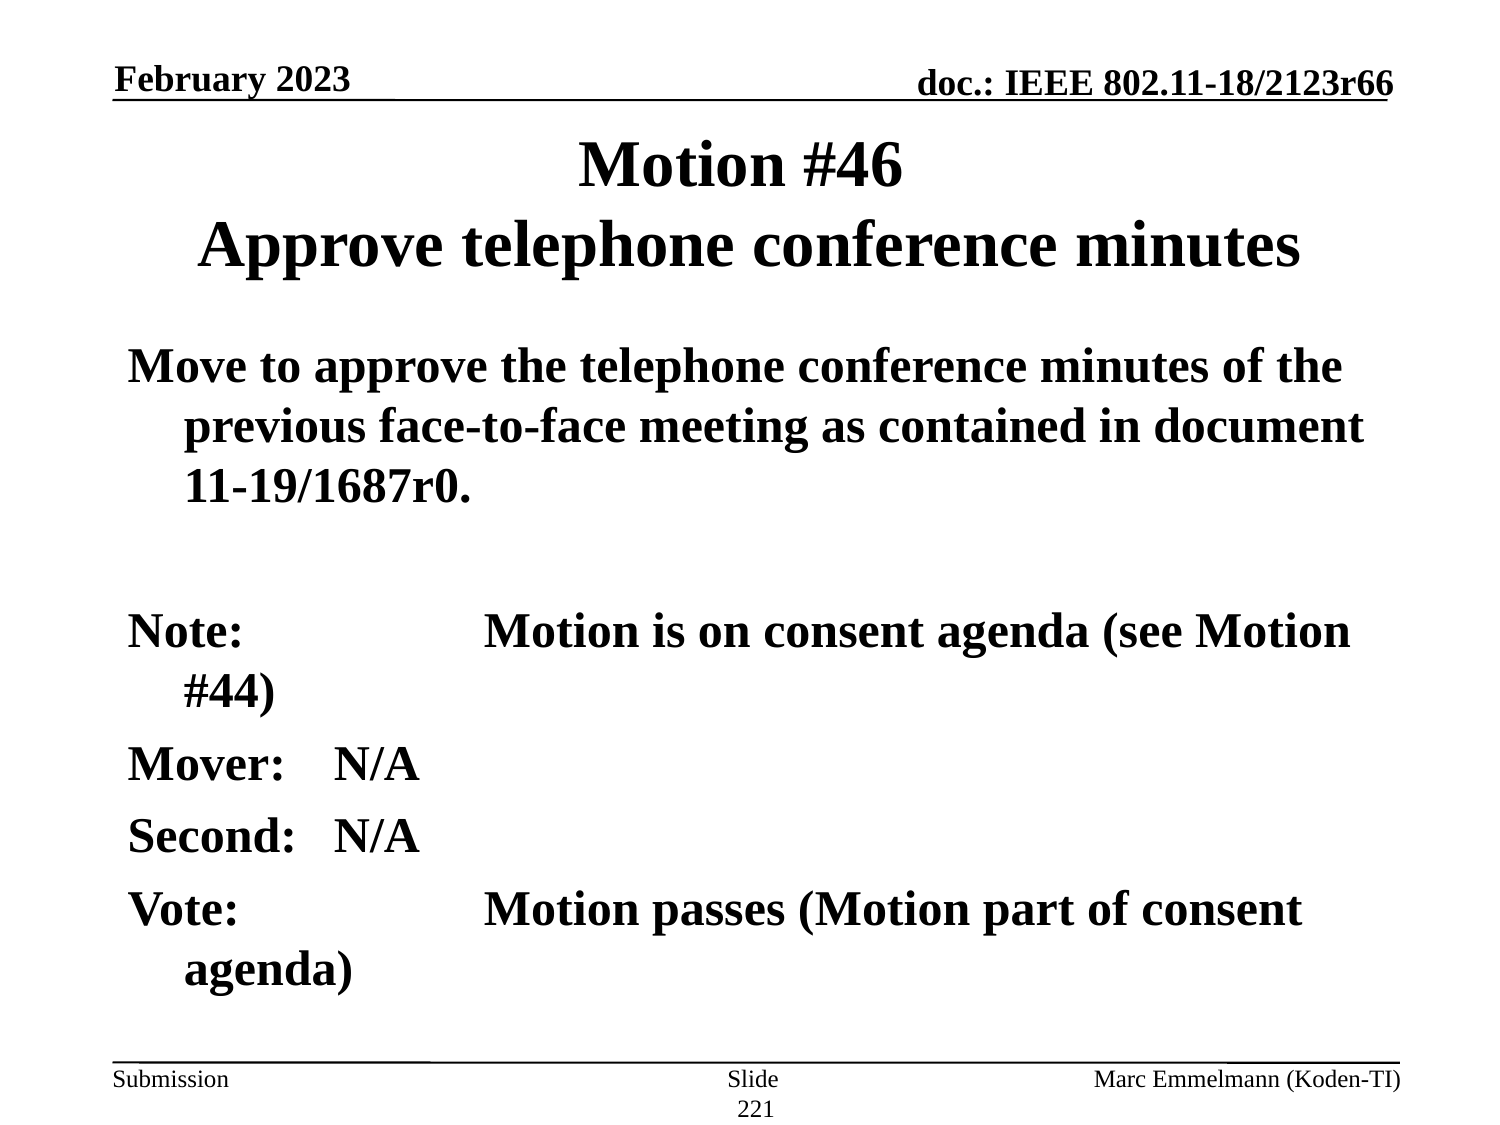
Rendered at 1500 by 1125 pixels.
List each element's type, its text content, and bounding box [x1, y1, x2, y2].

title Motion #46 Approve telephone conference minutes [112, 112, 1388, 288]
footer Marc Emmelmann (Koden-TI) [878, 1061, 1402, 1093]
list Move to approve the telephone conference minutes of the previous face-to-face meeting as contained in document 11-19/1687r0. Note: Motion is on consent agenda (see Motion #44) Mover: N/A Second: N/A Vote: Motion passes (Motion part of consent agenda) [112, 324, 1388, 1000]
slide_number Slide 221 [712, 1061, 800, 1123]
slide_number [114, 54, 423, 100]
